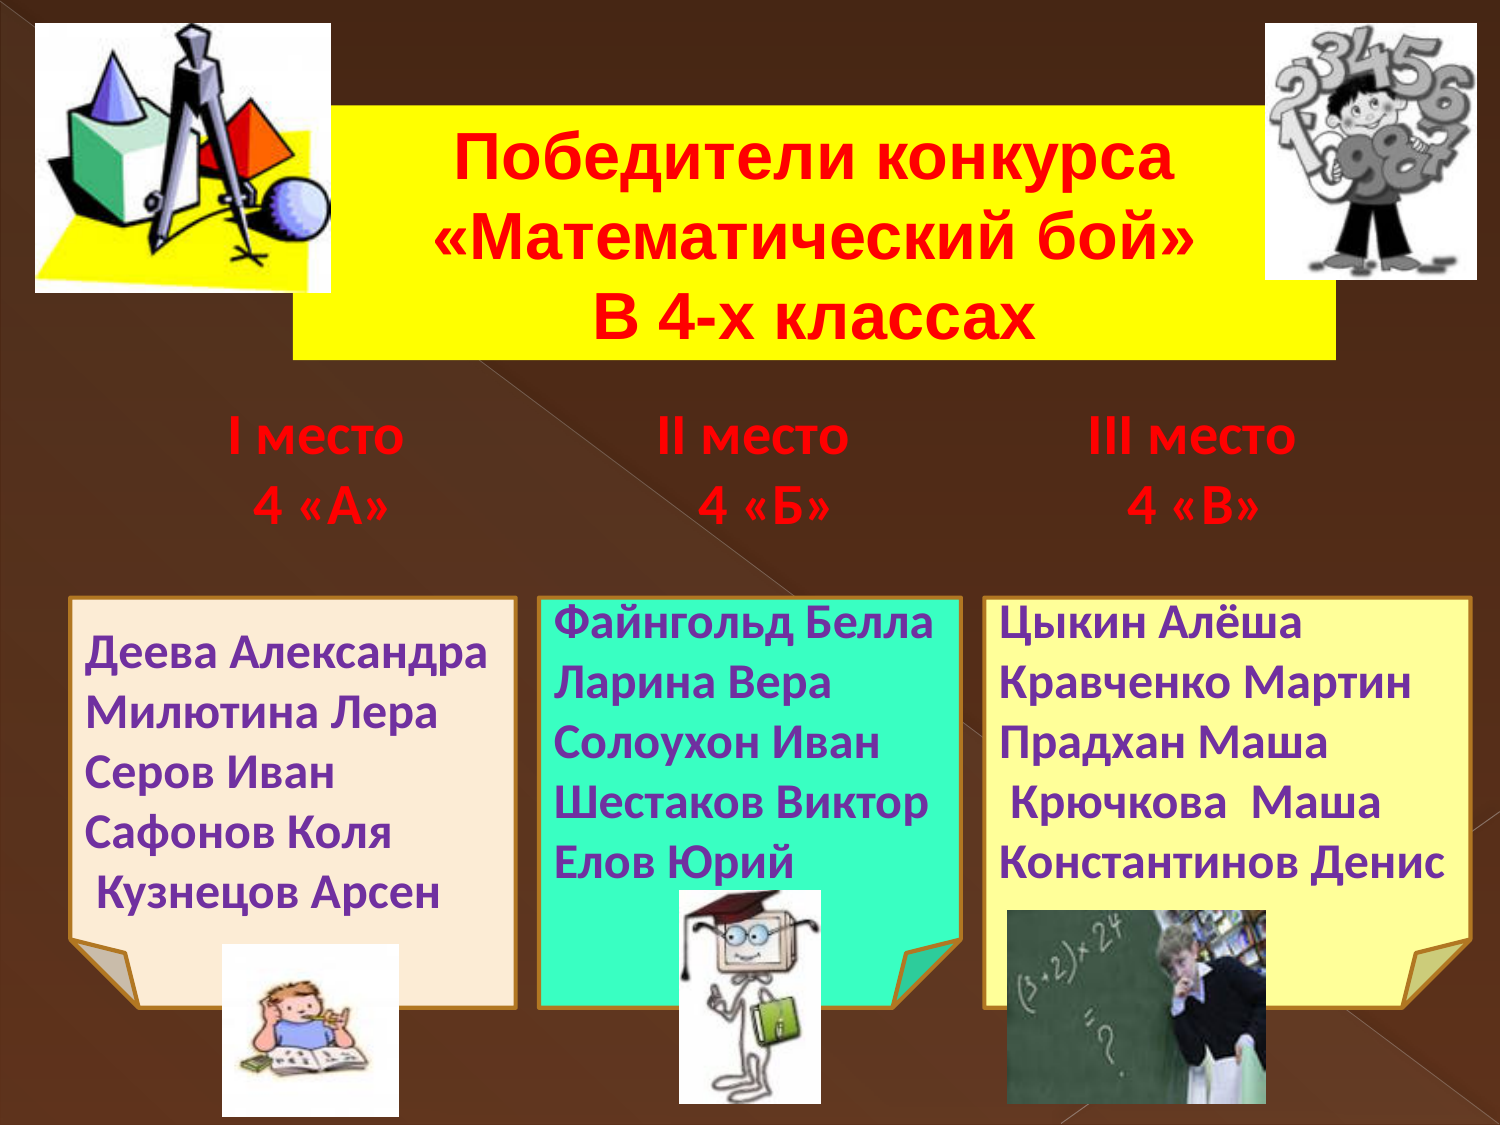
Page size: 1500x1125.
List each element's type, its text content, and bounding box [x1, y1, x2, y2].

picture [679, 890, 821, 1104]
text_box [536, 595, 669, 1010]
picture [1007, 910, 1266, 1105]
picture [1265, 23, 1477, 281]
text_box Деева Александра Милютина Лера Серов Иван Сафонов Коля Кузнецов Арсен [68, 595, 518, 1010]
text_box Файнгольд Белла Ларина Вера Солоухон Иван Шестаков Виктор Елов Юрий [538, 580, 984, 896]
text_box Цыкин Алёша Кравченко Мартин Прадхан Маша Крючкова Маша Константинов Денис [984, 580, 1500, 896]
text_box Победители конкурса «Математический бой» В 4-х классах [292, 105, 1336, 361]
text_box I место II место III место 4 «А» 4 «Б» 4 «В» [199, 388, 1454, 799]
text_box [825, 896, 963, 1010]
text_box [982, 595, 1473, 1010]
picture [34, 23, 331, 294]
picture [222, 944, 399, 1117]
